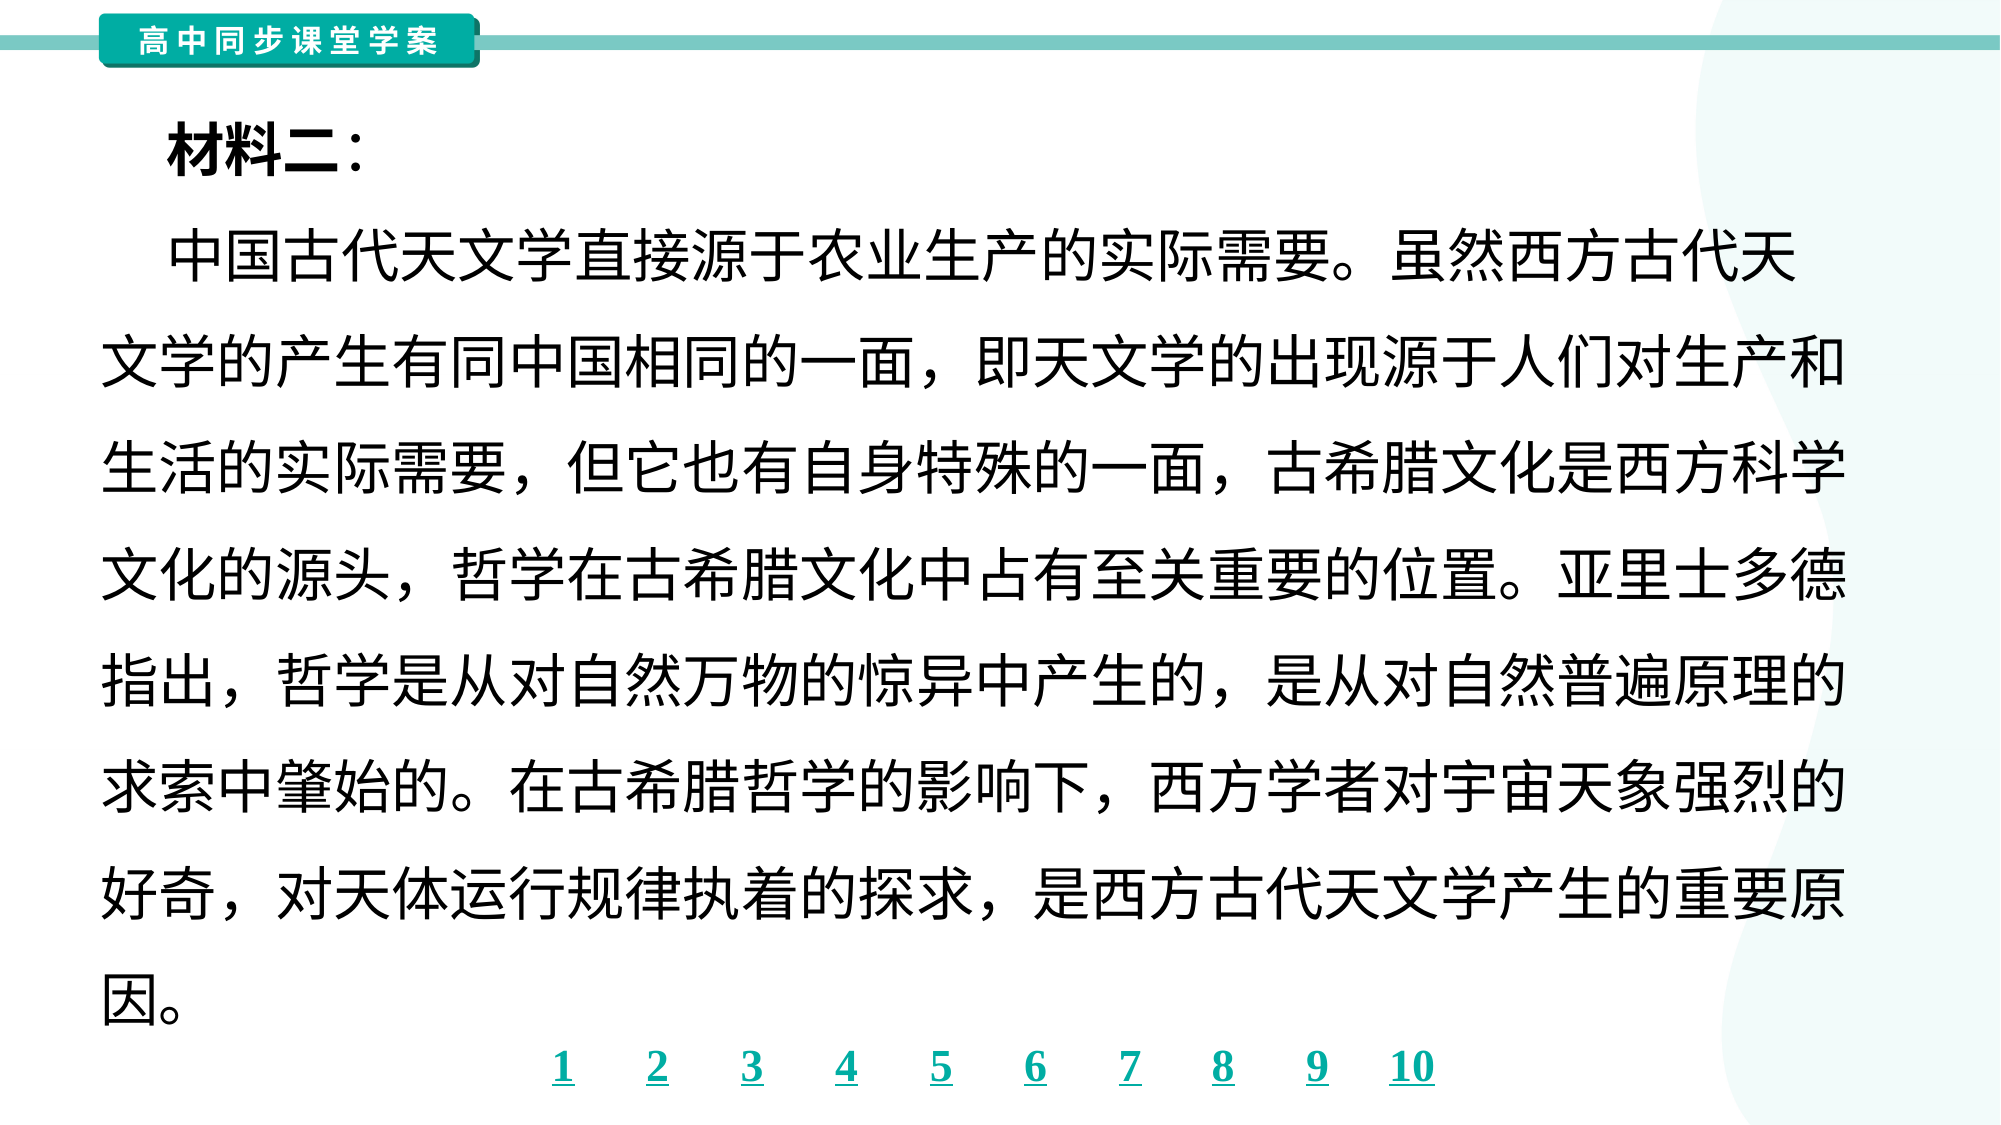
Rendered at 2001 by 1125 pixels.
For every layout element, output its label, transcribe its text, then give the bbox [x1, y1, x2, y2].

picture [0, 0, 2000, 1125]
text_box 材料二： 中国古代天文学直接源于农业生产的实际需要。虽然西方古代天 文学的产生有同中国相同的一面，即天文学的出现源于人们对生产和 生活的实际需要，但它也有自身特殊的一面，古希腊文化是西方科学 文化的源头，哲学在古希腊文化中占有至关重要的位置。亚里士多德 指出，哲学是从对自然万物的惊异中产生的，是从对自然普遍原理的 求索中肇始的。在古希腊哲学的影响下，西方学者对宇宙天象强烈的 好奇，对天体运行规律执着的探求，是西方古代天文学产生的重要原 因。 [100, 76, 1899, 1033]
